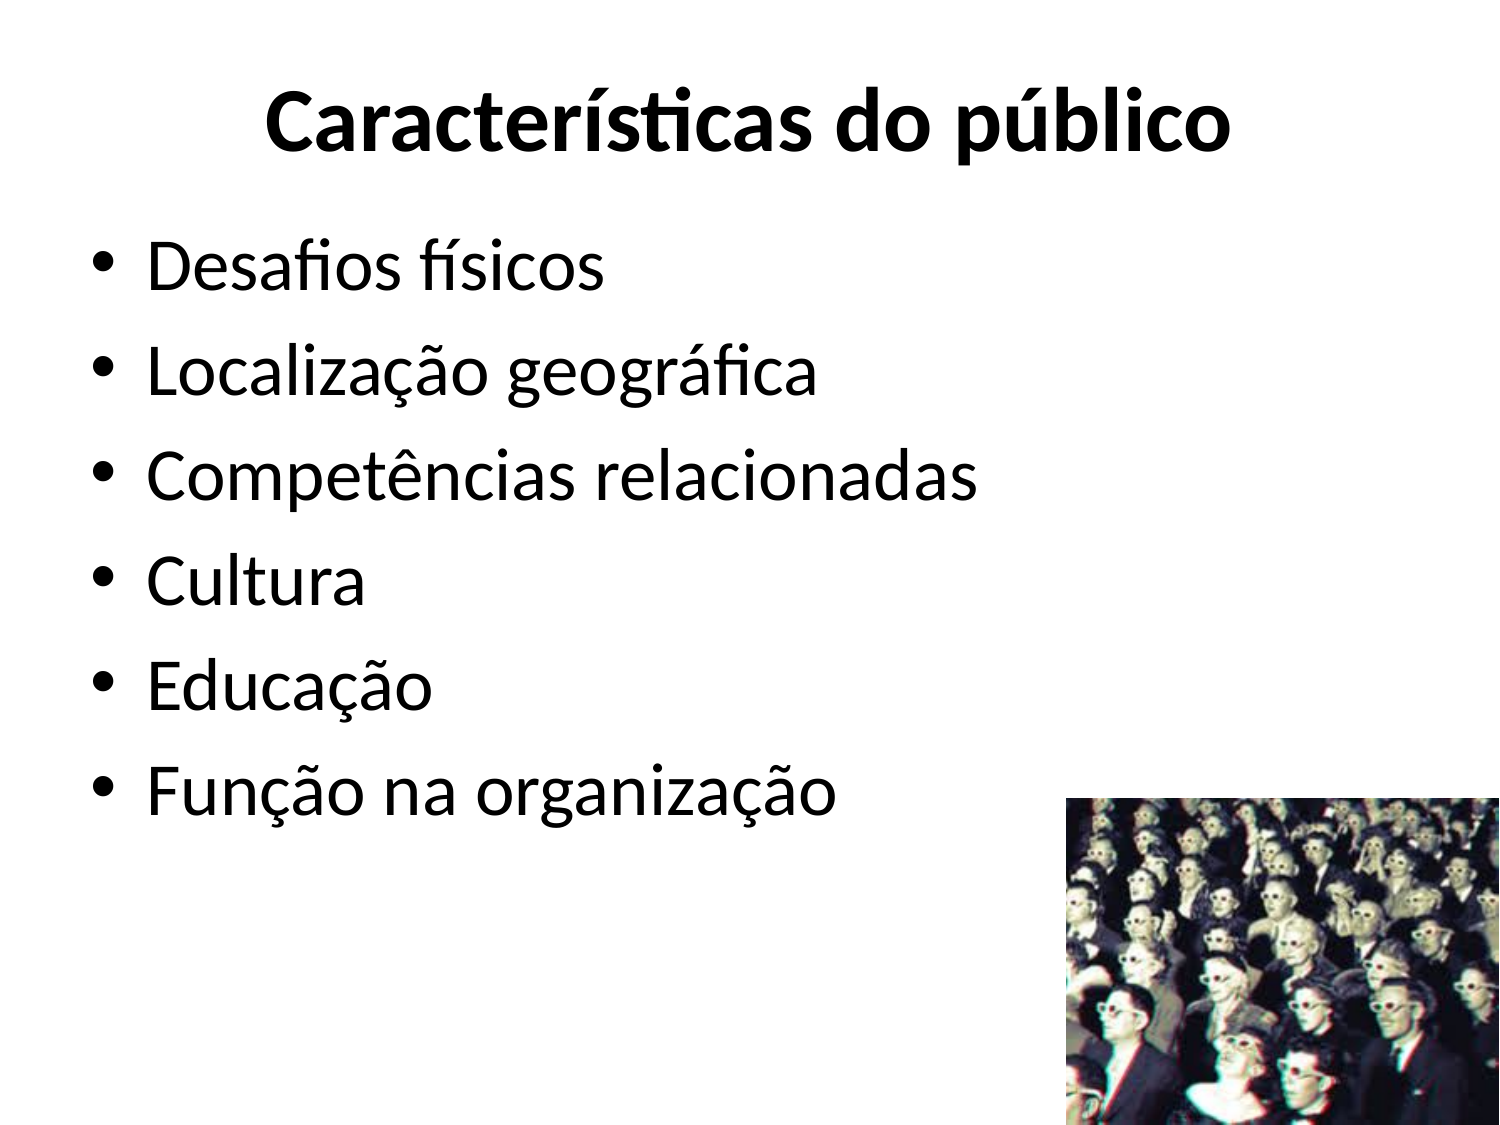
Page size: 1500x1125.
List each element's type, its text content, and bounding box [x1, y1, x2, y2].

title Características do público [74, 44, 1426, 185]
picture [1066, 798, 1499, 1125]
list Desafios físicos Localização geográfica Competências relacionadas Cultura Educação Função na organização [74, 207, 1426, 1006]
